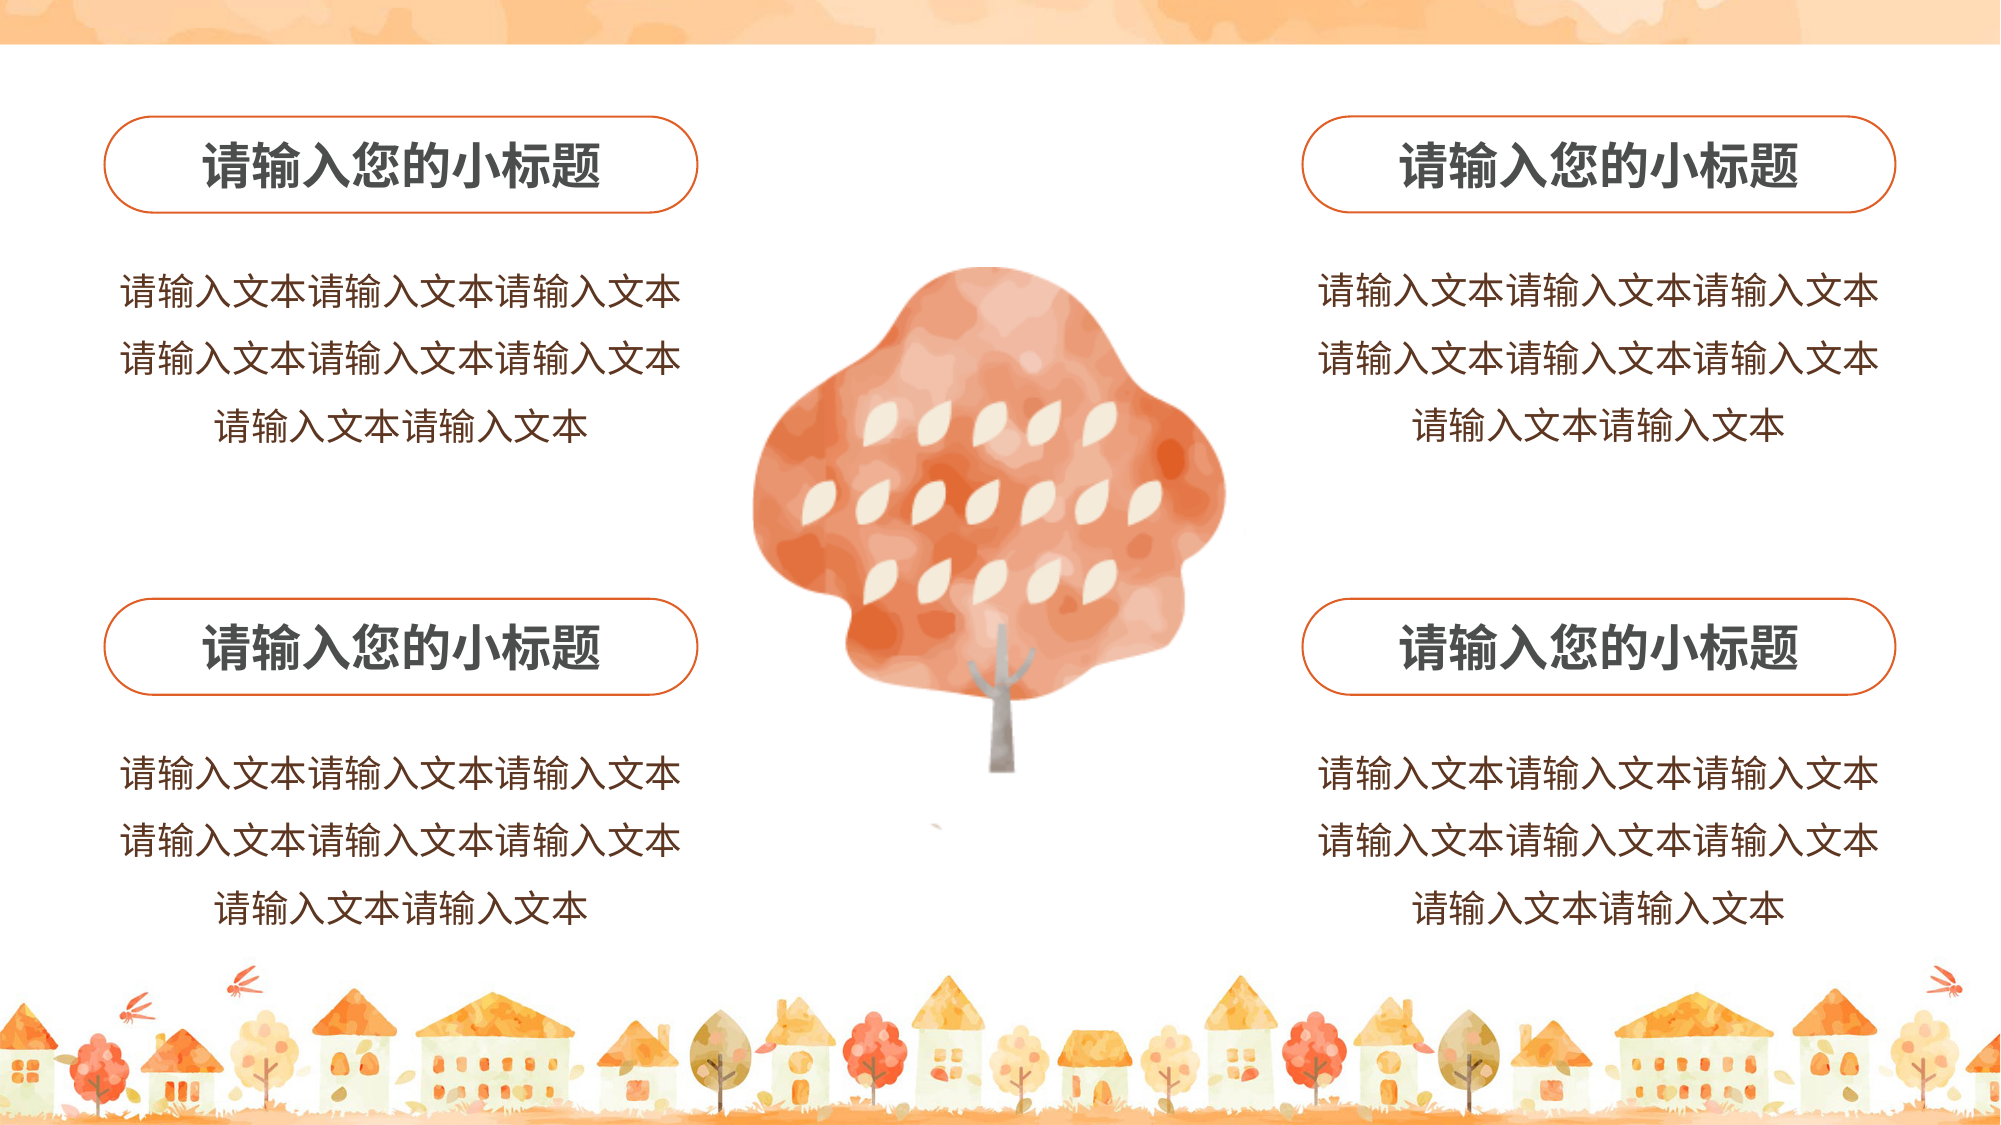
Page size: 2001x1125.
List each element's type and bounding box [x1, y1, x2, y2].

picture [0, 0, 2001, 1125]
text_box [1302, 116, 1896, 471]
text_box [104, 116, 698, 471]
text_box [1302, 598, 1896, 953]
text_box [752, 267, 1248, 832]
text_box [104, 598, 698, 953]
